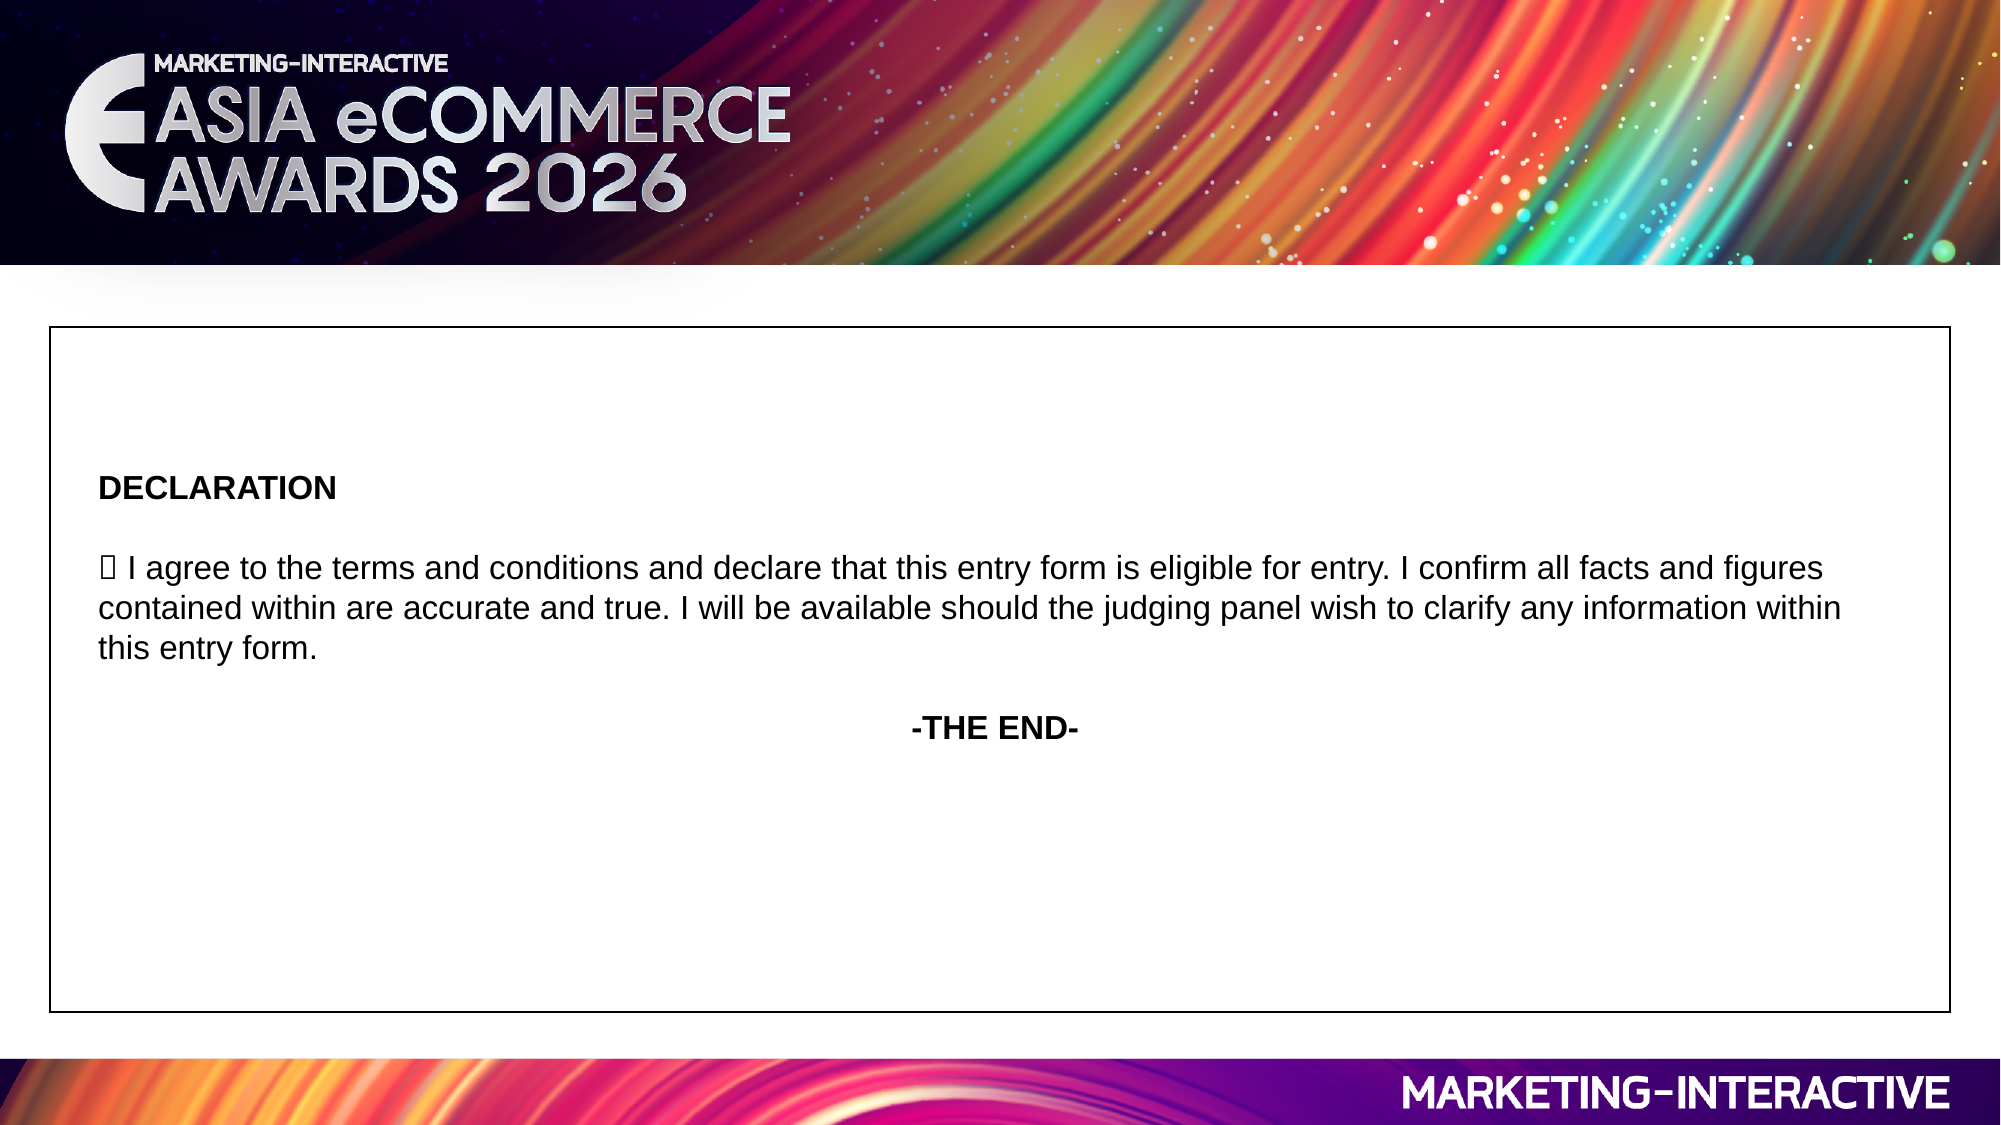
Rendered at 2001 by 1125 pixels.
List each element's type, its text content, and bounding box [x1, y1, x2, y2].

text_box DECLARATION  I agree to the terms and conditions and declare that this entry form is eligible for entry. I confirm all facts and figures contained within are accurate and true. I will be available should the judging panel wish to clarify any information within this entry form. -THE END- [83, 459, 1917, 814]
picture [0, 0, 2001, 1125]
text_box [49, 326, 1951, 1013]
